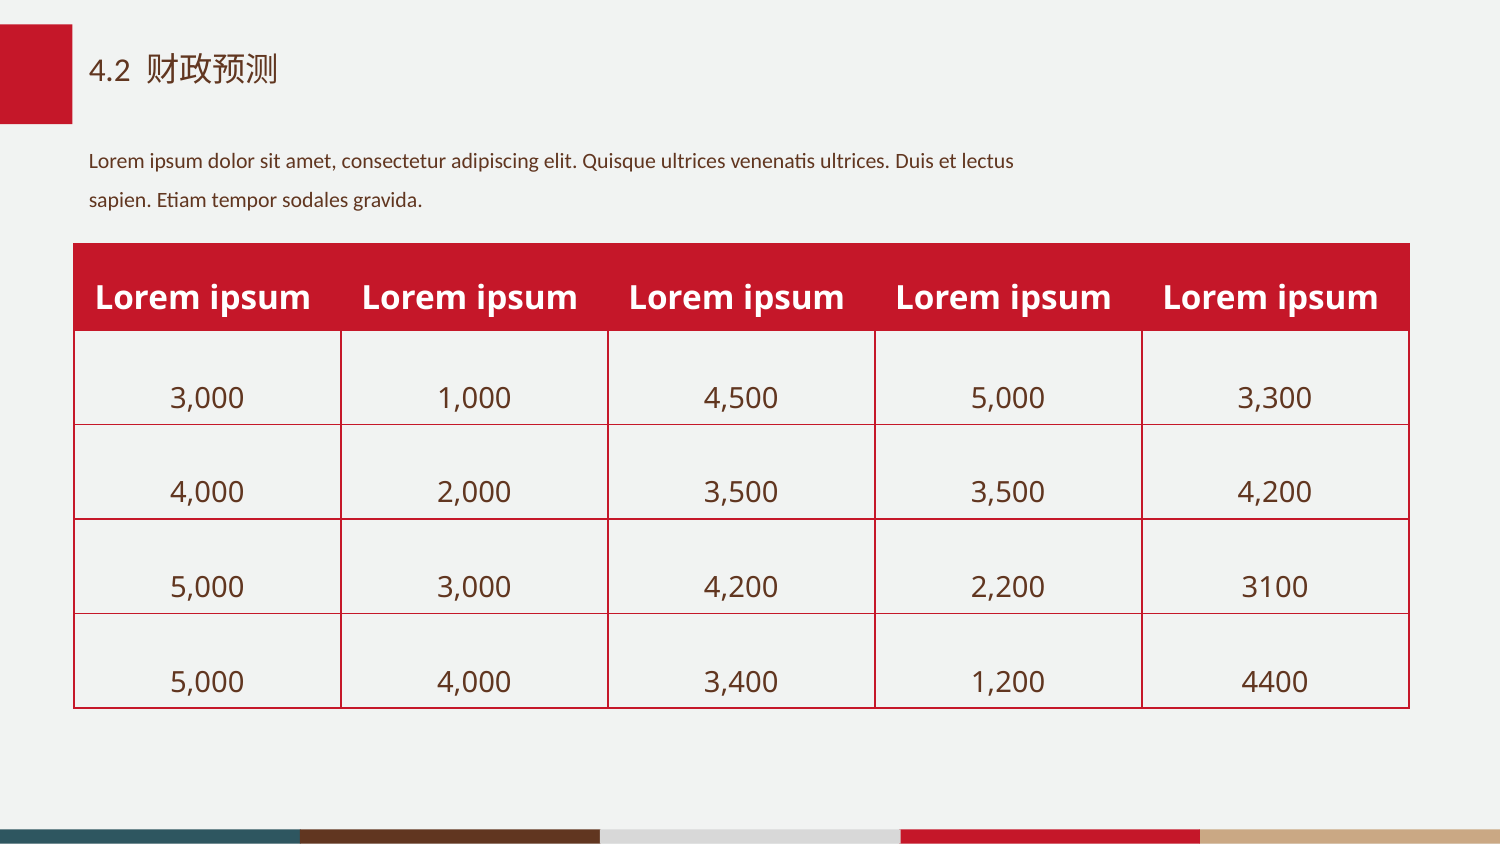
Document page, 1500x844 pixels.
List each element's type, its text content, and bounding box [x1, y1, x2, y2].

table_cell 4,500 [609, 331, 874, 424]
table_cell 2,200 [876, 520, 1141, 613]
table_cell 1,000 [342, 331, 607, 424]
table_cell 3,500 [609, 425, 874, 518]
table_cell 5,000 [75, 520, 340, 613]
table_cell 3,300 [1143, 331, 1408, 424]
table_cell 3,500 [876, 425, 1141, 518]
table_cell 3100 [1143, 520, 1408, 613]
table_cell 5,000 [876, 331, 1141, 424]
title 4.2 财政预测 [73, 45, 527, 104]
table_header Lorem ipsum [876, 245, 1141, 329]
table_cell 1,200 [876, 614, 1141, 707]
table_cell 2,000 [342, 425, 607, 518]
table_cell 3,400 [609, 614, 874, 707]
table_cell 3,000 [342, 520, 607, 613]
table_cell 4,000 [75, 425, 340, 518]
table_cell 4400 [1143, 614, 1408, 707]
table_cell 4,000 [342, 614, 607, 707]
text_box Lorem ipsum dolor sit amet, consectetur adipiscing elit. Quisque ultrices venenatis ultrices. Duis et lectus sapien. Etiam tempor sodales gravida. [73, 126, 1055, 220]
table_cell 4,200 [609, 520, 874, 613]
table_header Lorem ipsum [1143, 245, 1408, 329]
table_header Lorem ipsum [75, 245, 340, 329]
table_header Lorem ipsum [609, 245, 874, 329]
table_header Lorem ipsum [342, 245, 607, 329]
table_cell 3,000 [75, 331, 340, 424]
table_cell 5,000 [75, 614, 340, 707]
table_cell 4,200 [1143, 425, 1408, 518]
